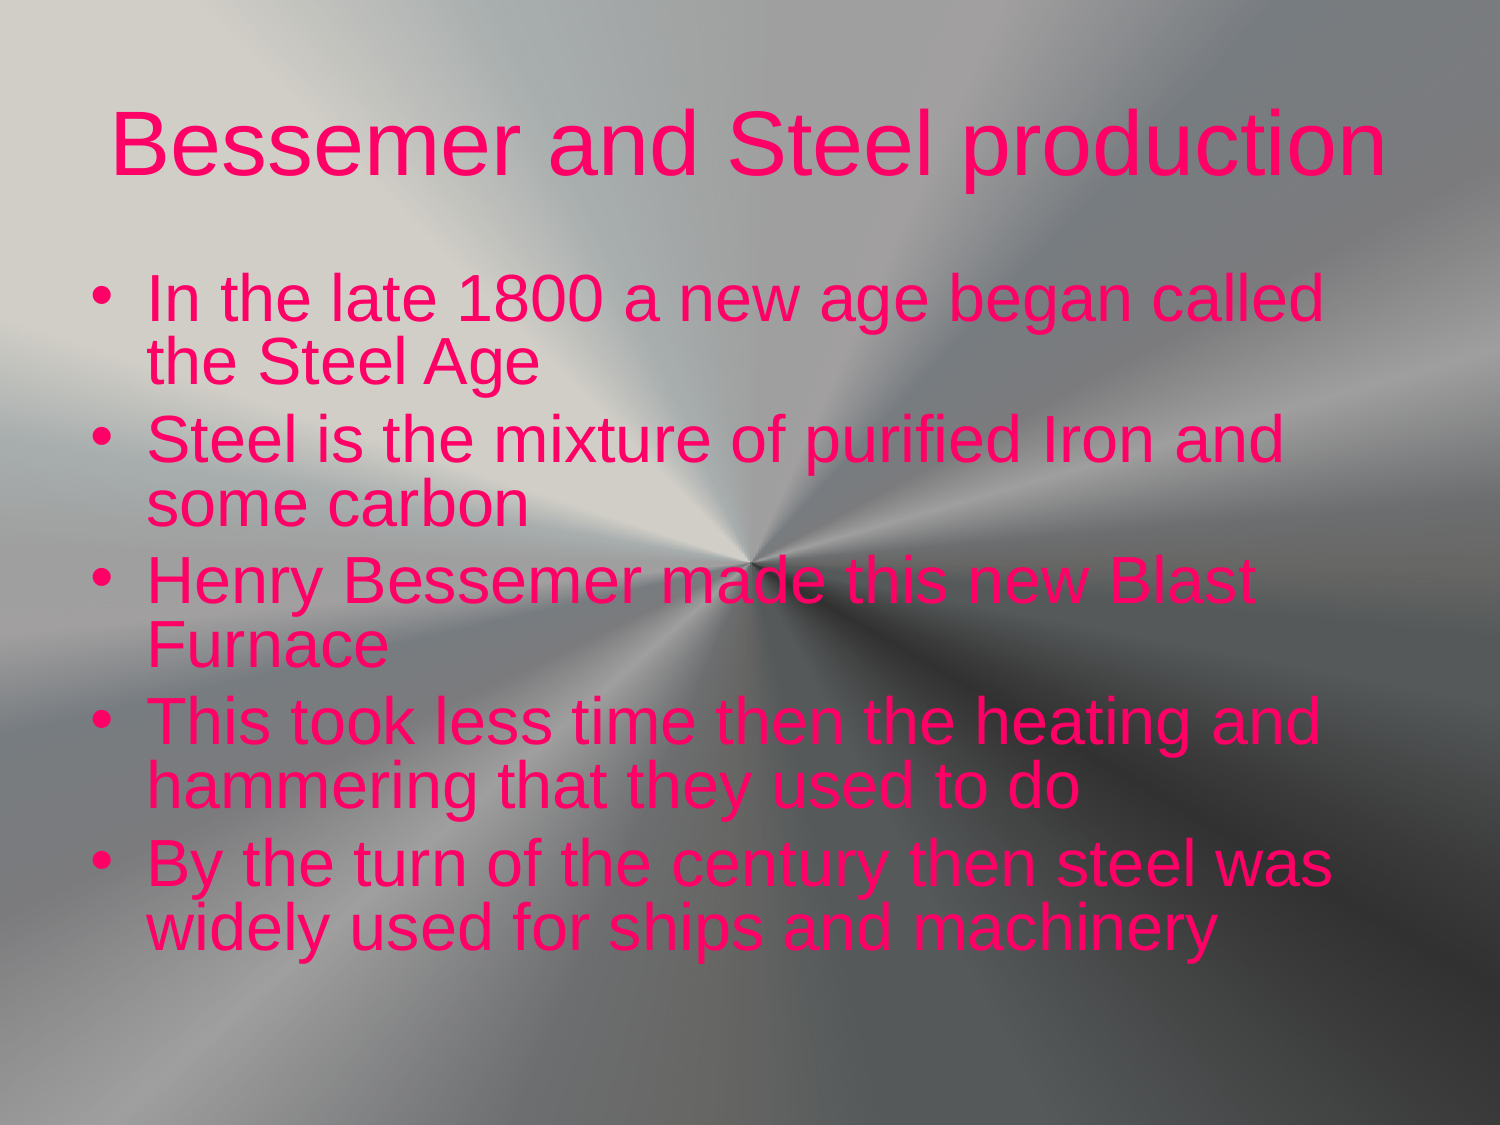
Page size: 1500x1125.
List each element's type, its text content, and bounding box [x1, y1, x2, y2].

title Bessemer and Steel production [75, 45, 1425, 233]
list In the late 1800 a new age began called the Steel Age Steel is the mixture of purified Iron and some carbon Henry Bessemer made this new Blast Furnace This took less time then the heating and hammering that they used to do By the turn of the century then steel was widely used for ships and machinery [75, 262, 1425, 1005]
picture [0, 0, 1500, 1125]
